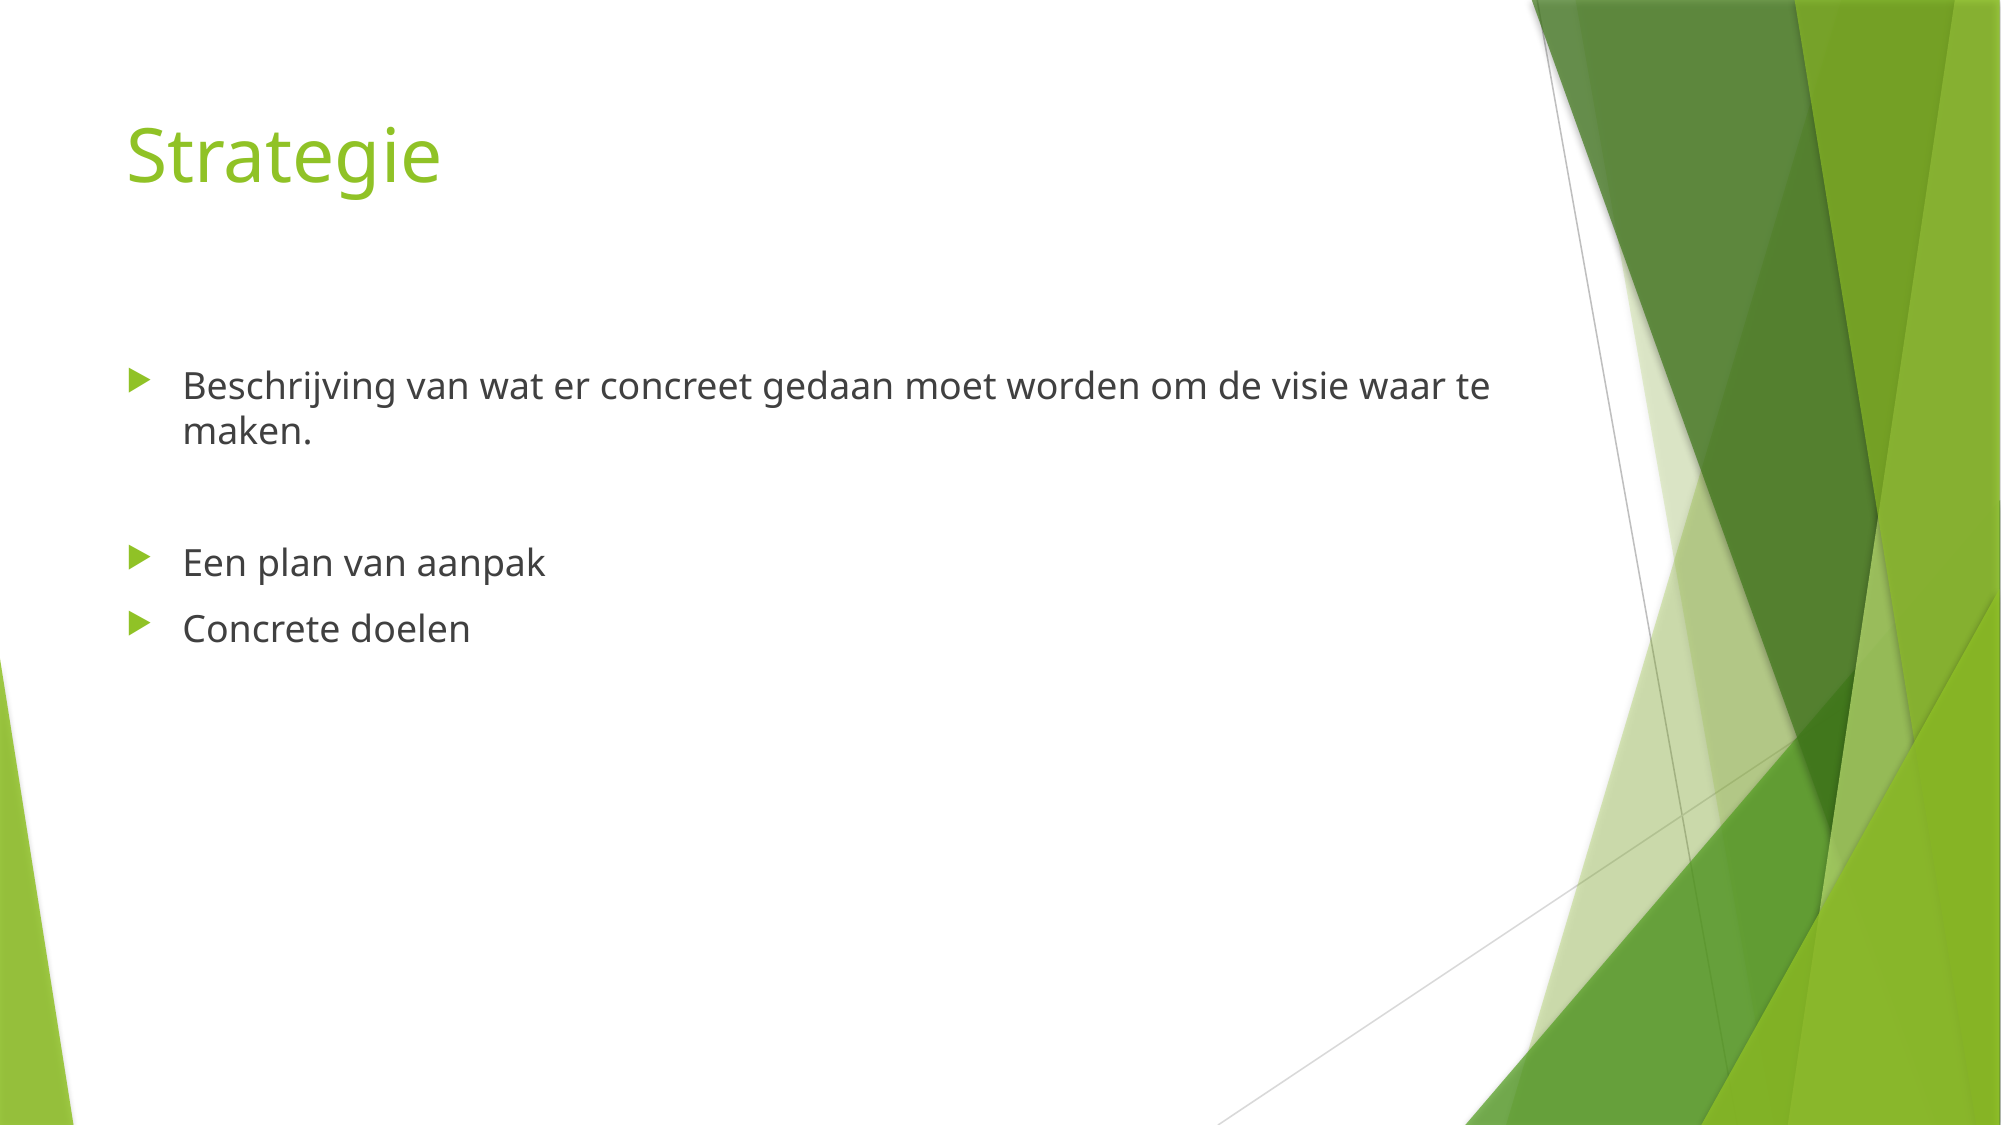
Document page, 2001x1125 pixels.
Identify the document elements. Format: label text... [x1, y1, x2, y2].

title Strategie [111, 99, 1522, 317]
list Beschrijving van wat er concreet gedaan moet worden om de visie waar te maken. Een plan van aanpak Concrete doelen [111, 354, 1522, 992]
